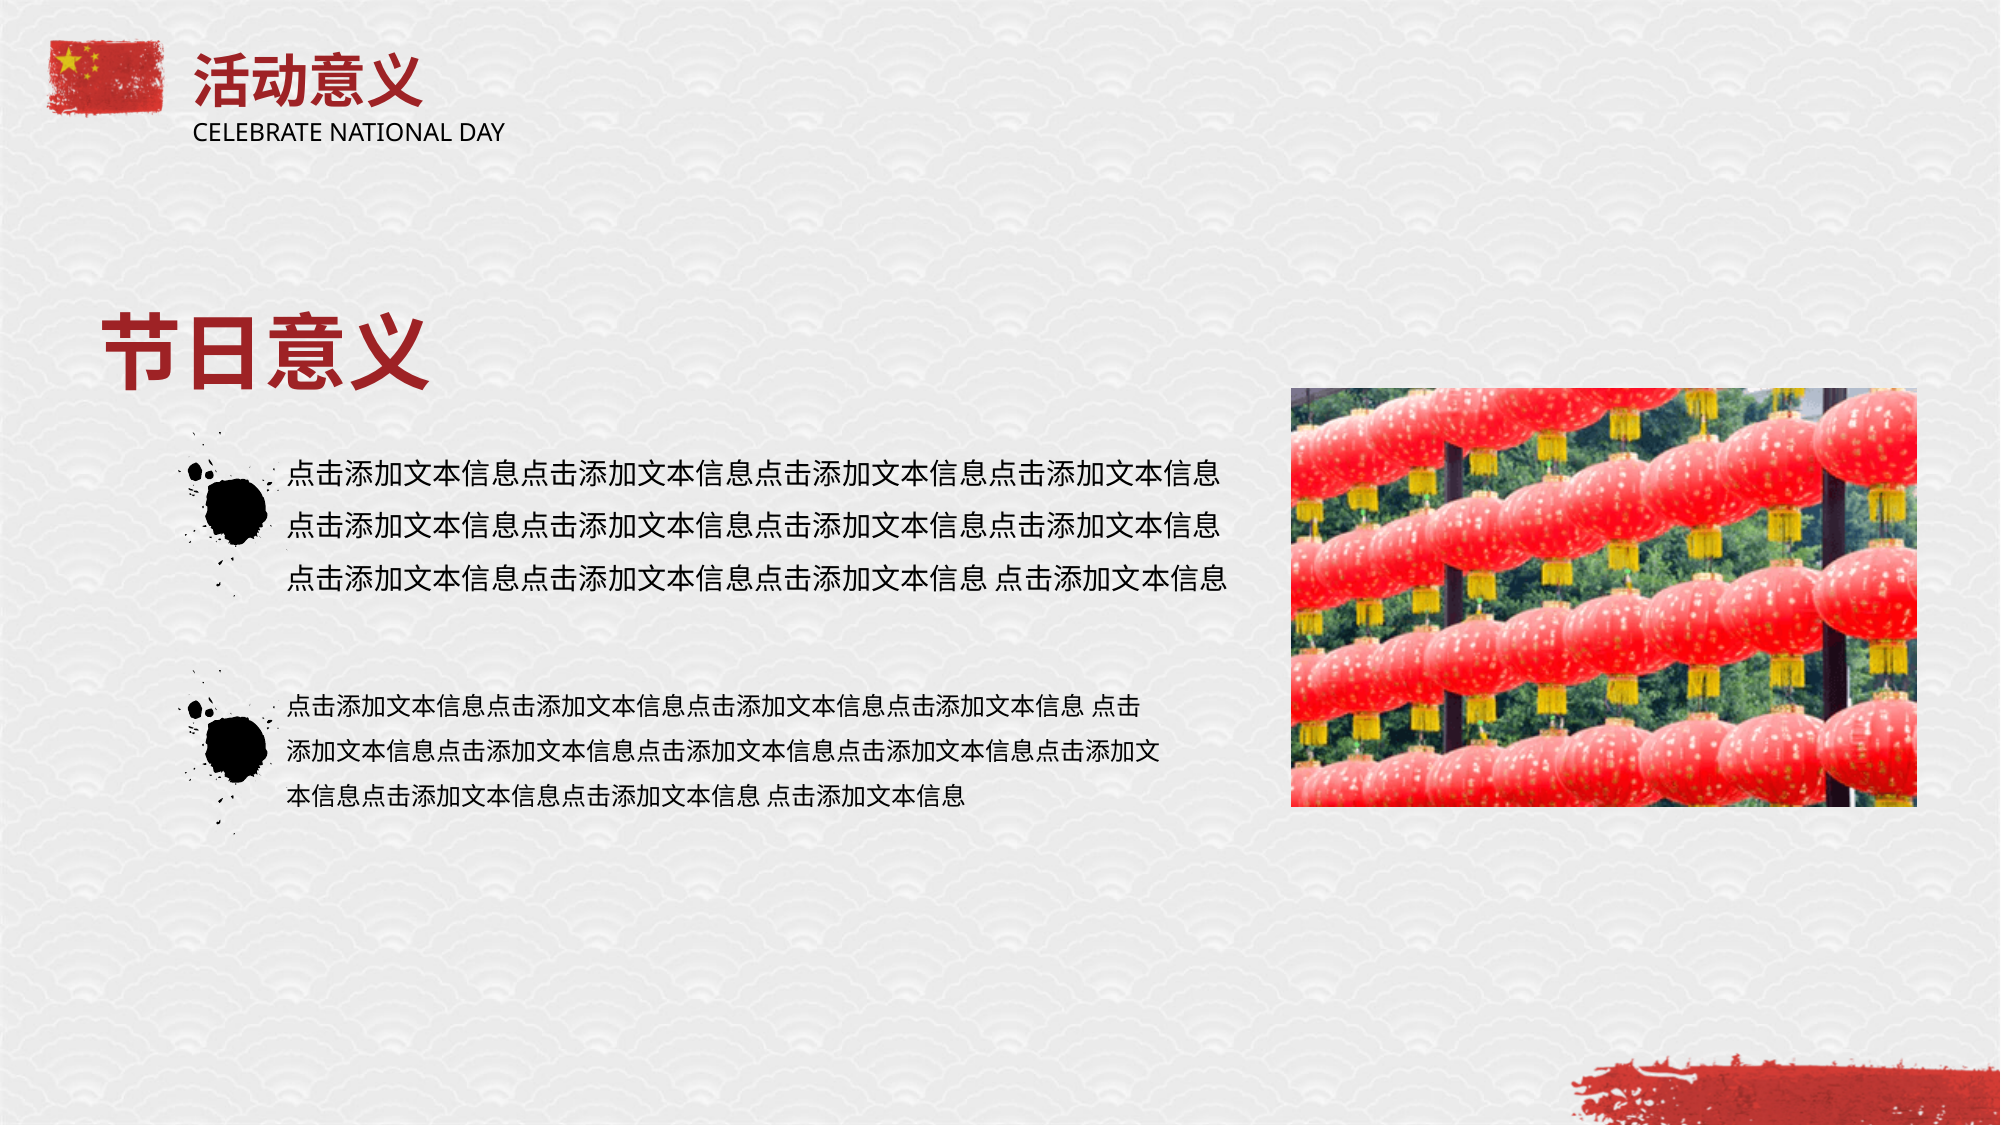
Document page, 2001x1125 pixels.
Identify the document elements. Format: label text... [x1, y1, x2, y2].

text_box 节日意义 [83, 292, 588, 408]
text_box CELEBRATE NATIONAL DAY [177, 122, 723, 154]
picture [0, 0, 2001, 1125]
text_box 活动意义 [177, 1, 723, 122]
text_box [177, 430, 1253, 605]
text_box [177, 668, 1182, 836]
